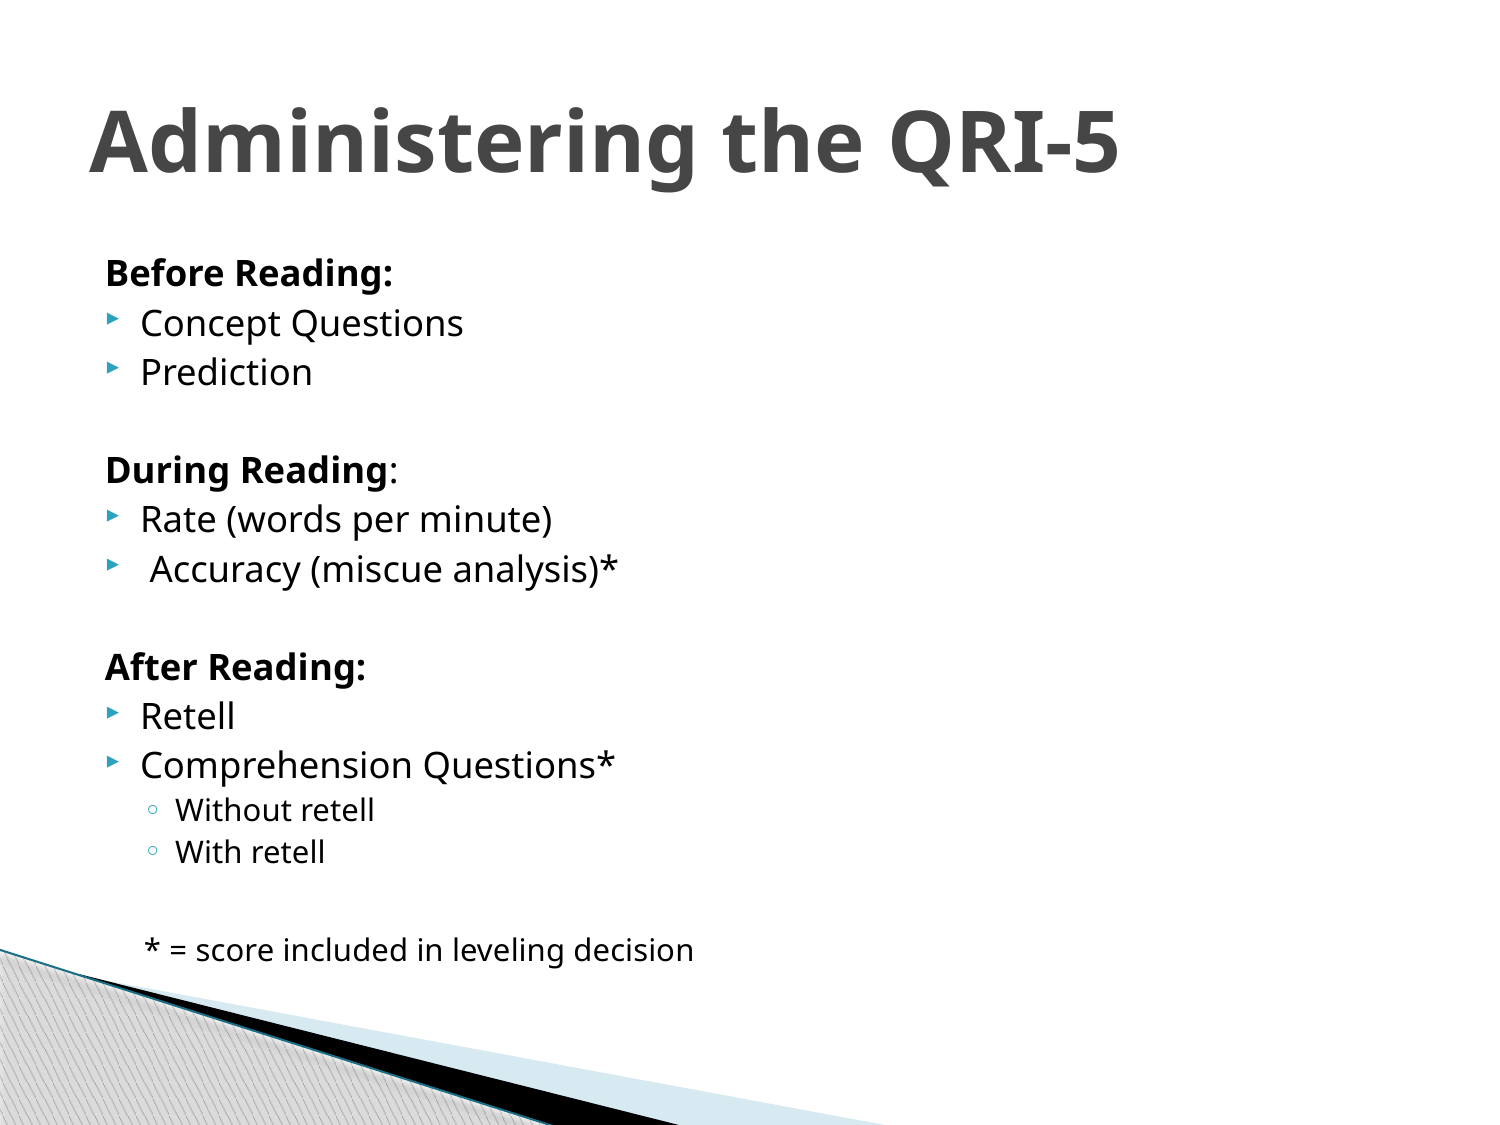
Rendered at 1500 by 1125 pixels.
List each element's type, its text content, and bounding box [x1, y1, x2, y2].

title Administering the QRI-5 [75, 45, 1425, 233]
list Before Reading: Concept Questions Prediction During Reading: Rate (words per minute) Accuracy (miscue analysis)* After Reading: Retell Comprehension Questions* Without retell With retell * = score included in leveling decision [75, 243, 1425, 986]
